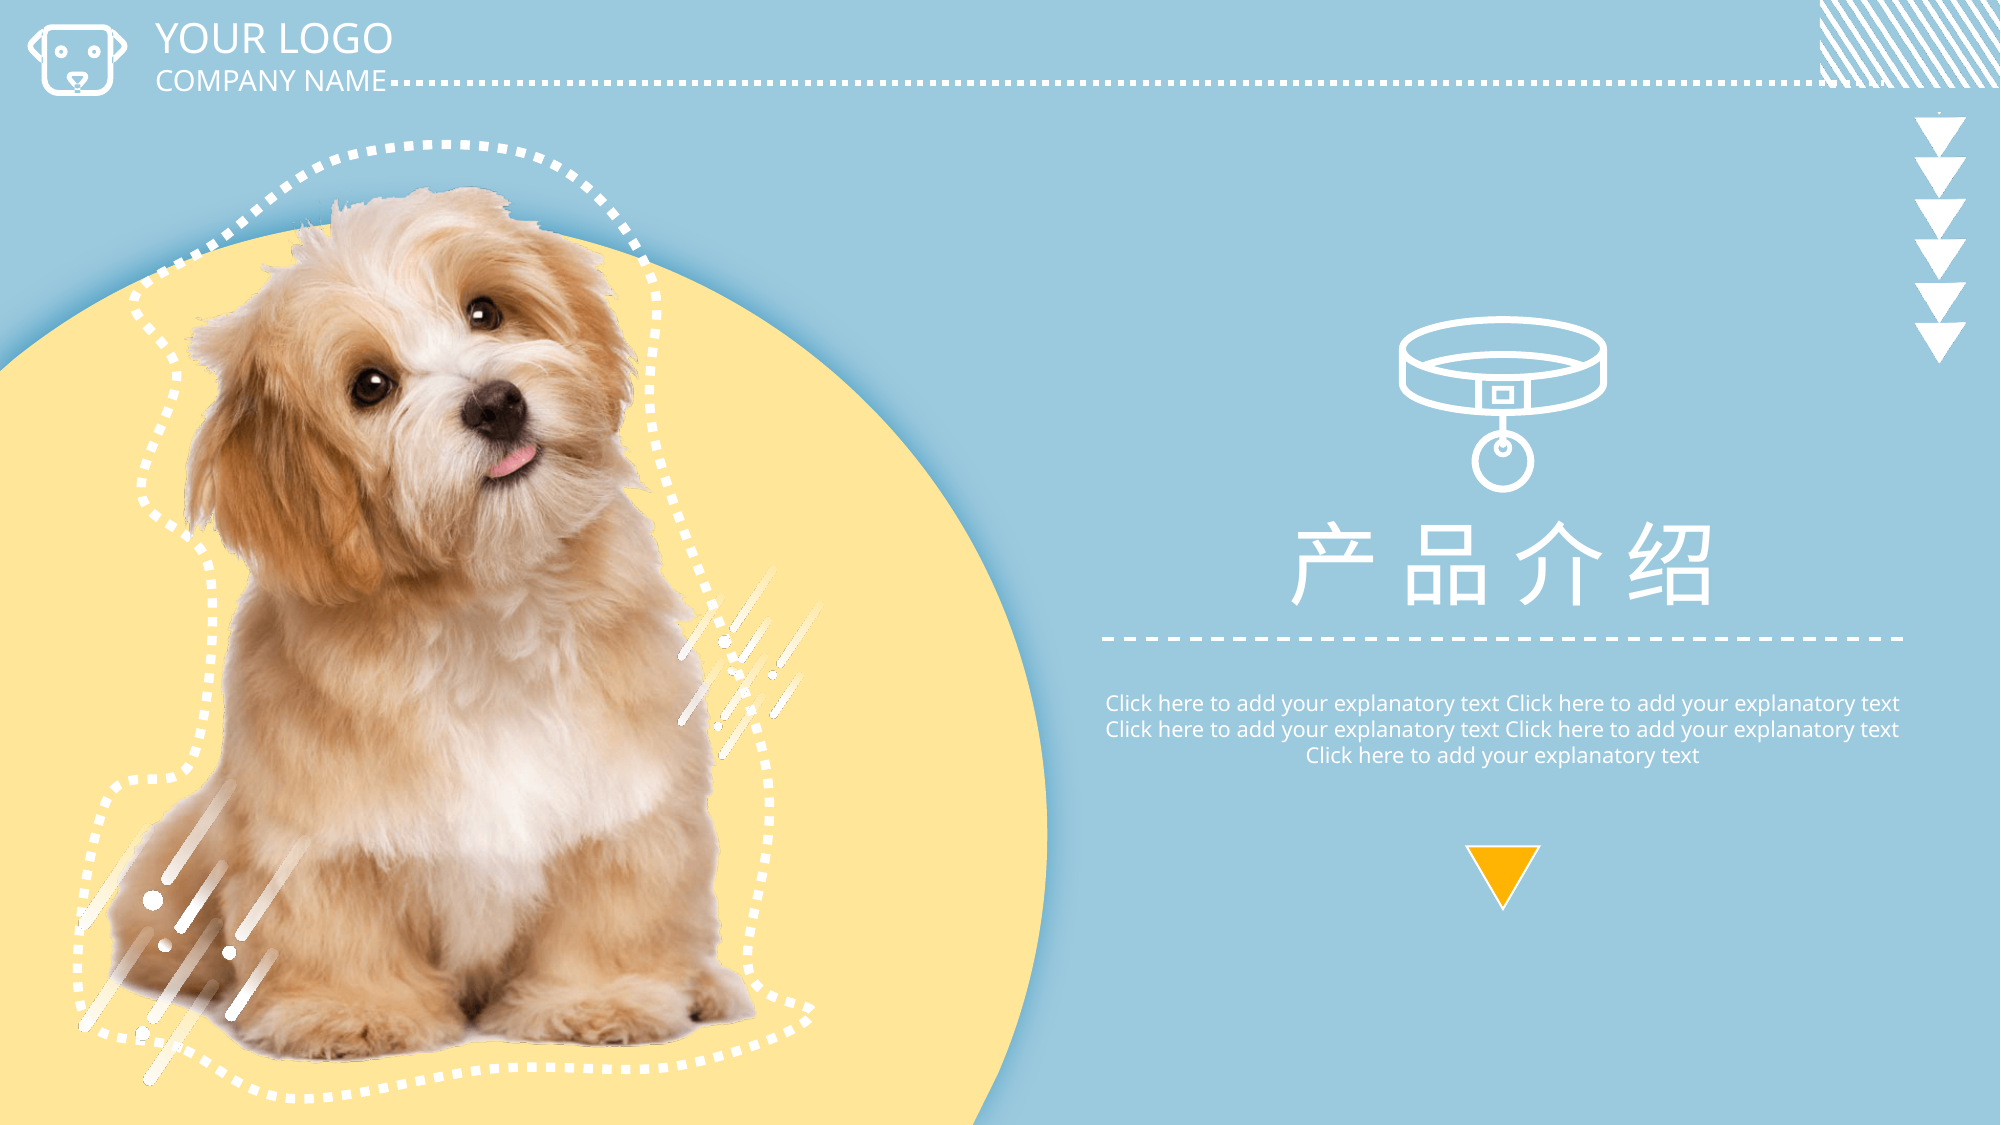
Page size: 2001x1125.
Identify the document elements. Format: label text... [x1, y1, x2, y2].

picture [1897, 112, 1985, 386]
text_box [865, 400, 1049, 1125]
text_box [1464, 845, 1542, 912]
text_box [1398, 316, 1608, 493]
picture [0, 111, 890, 1125]
text_box 产 品 介 绍 [1021, 499, 1985, 624]
text_box [0, 0, 2000, 1125]
picture [1819, 0, 2001, 91]
text_box [27, 24, 128, 96]
text_box YOUR LOGO COMPANY NAME [140, 4, 409, 105]
text_box Click here to add your explanatory text Click here to add your explanatory text Click here to add your explanatory text Click here to add your explanatory text Click here to add your explanatory text [1072, 681, 1934, 776]
